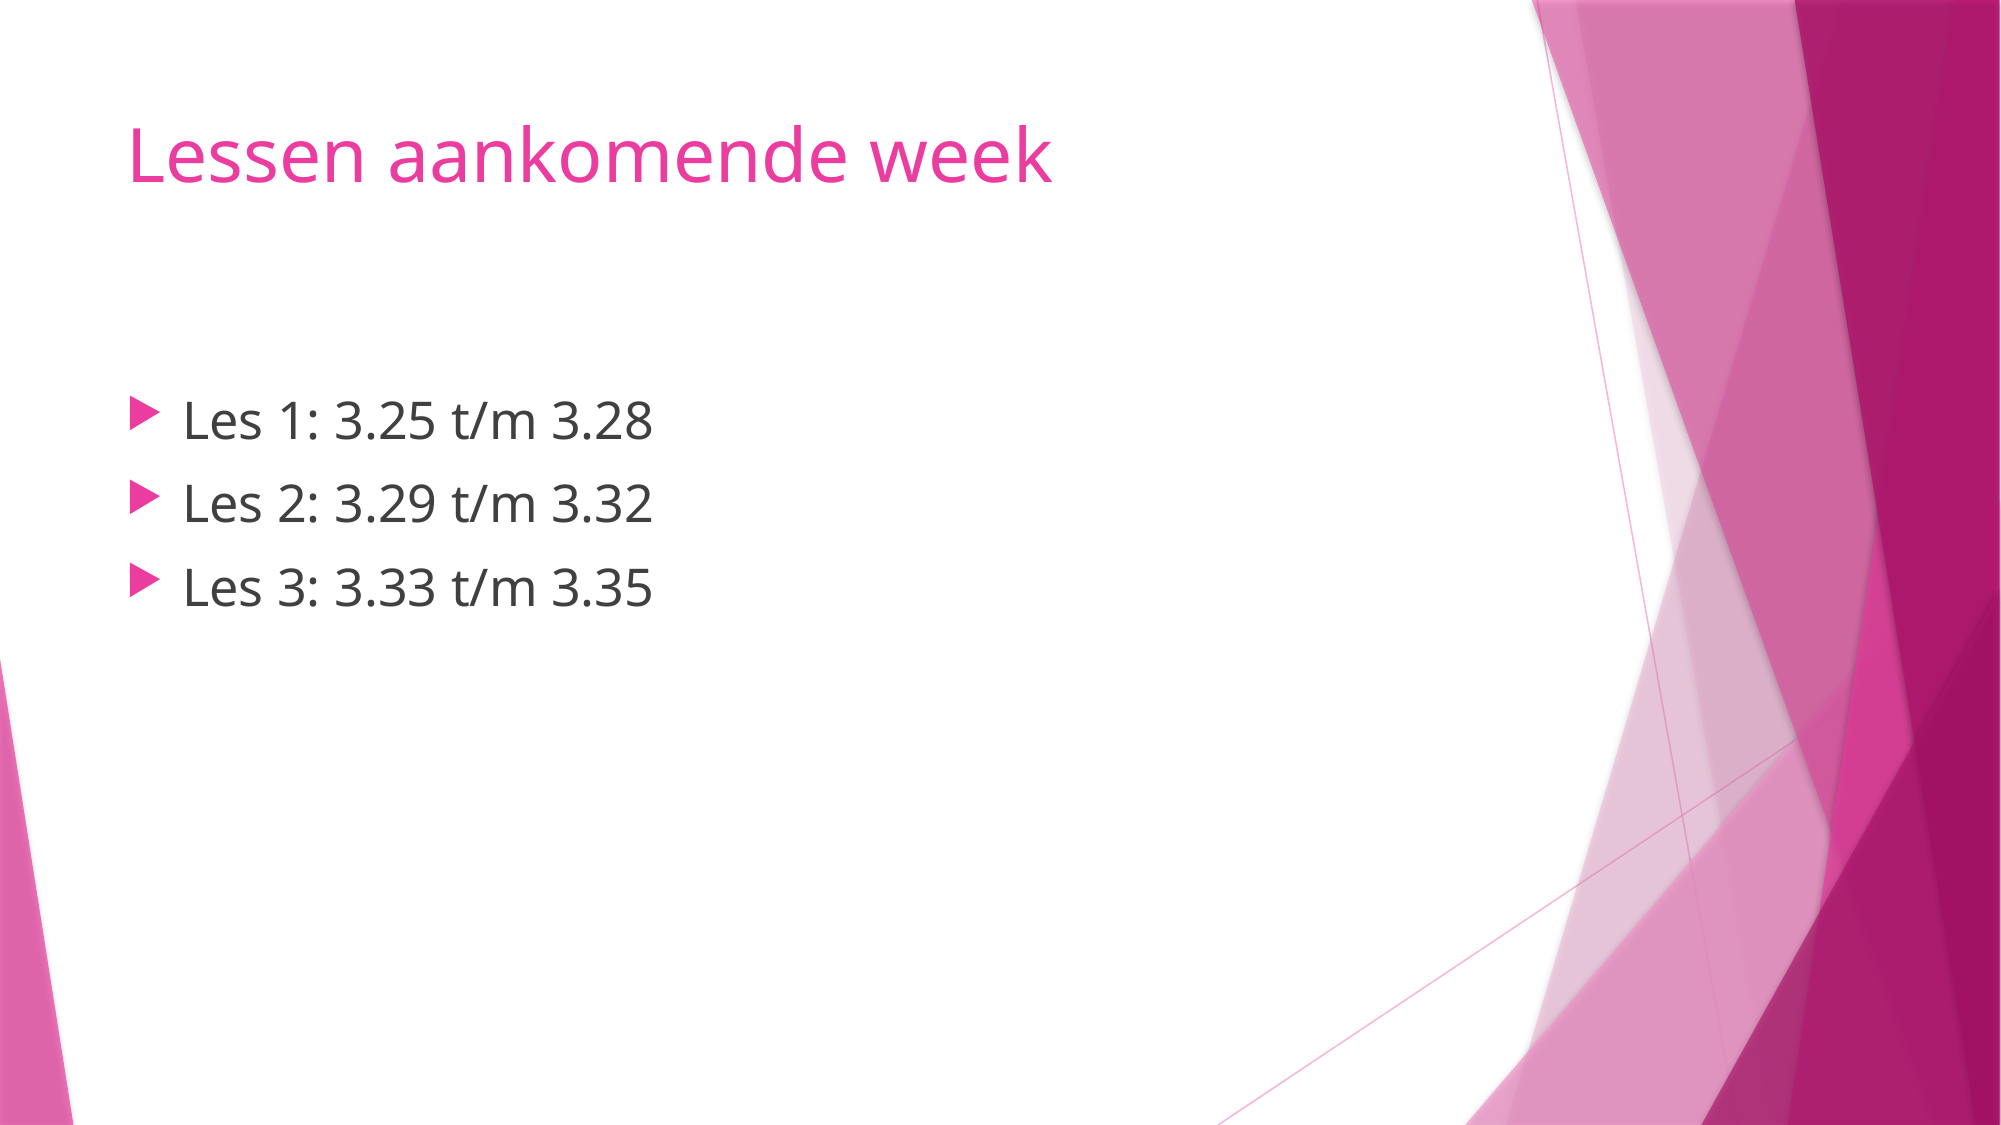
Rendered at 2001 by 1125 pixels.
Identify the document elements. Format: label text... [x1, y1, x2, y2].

list Les 1: 3.25 t/m 3.28 Les 2: 3.29 t/m 3.32 Les 3: 3.33 t/m 3.35 [111, 380, 1522, 1017]
title Lessen aankomende week [111, 99, 1522, 317]
